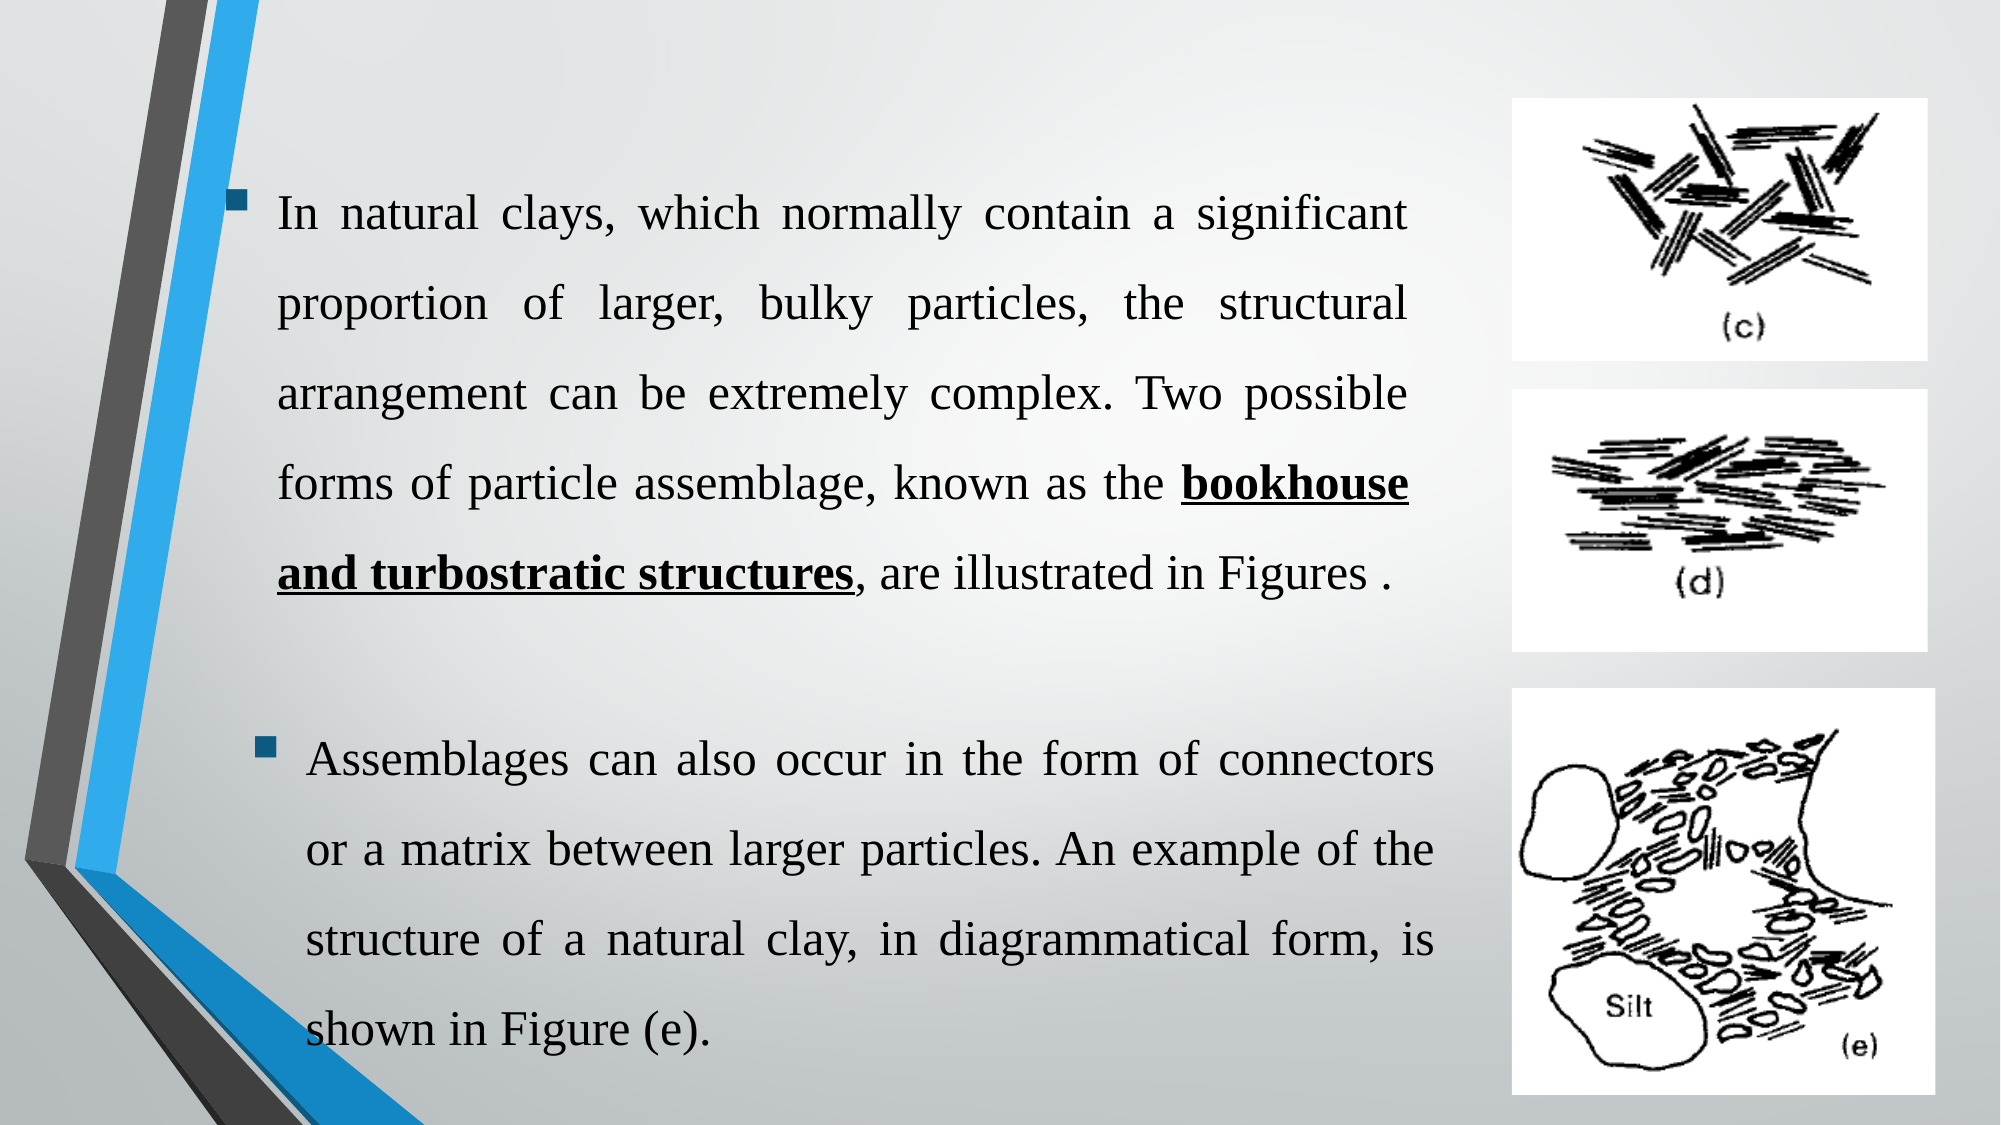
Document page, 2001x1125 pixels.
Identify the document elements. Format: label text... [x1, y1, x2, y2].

text_box In natural clays, which normally contain a significant proportion of larger, bulky particles, the structural arrangement can be extremely complex. Two possible forms of particle assemblage, known as the bookhouse and turbostratic structures, are illustrated in Figures . [205, 142, 1424, 607]
picture [1511, 98, 1928, 361]
picture [1511, 688, 1936, 1095]
text_box Assemblages can also occur in the form of connectors or a matrix between larger particles. An example of the structure of a natural clay, in diagrammatical form, is shown in Figure (e). [234, 688, 1451, 1064]
picture [1511, 389, 1928, 652]
